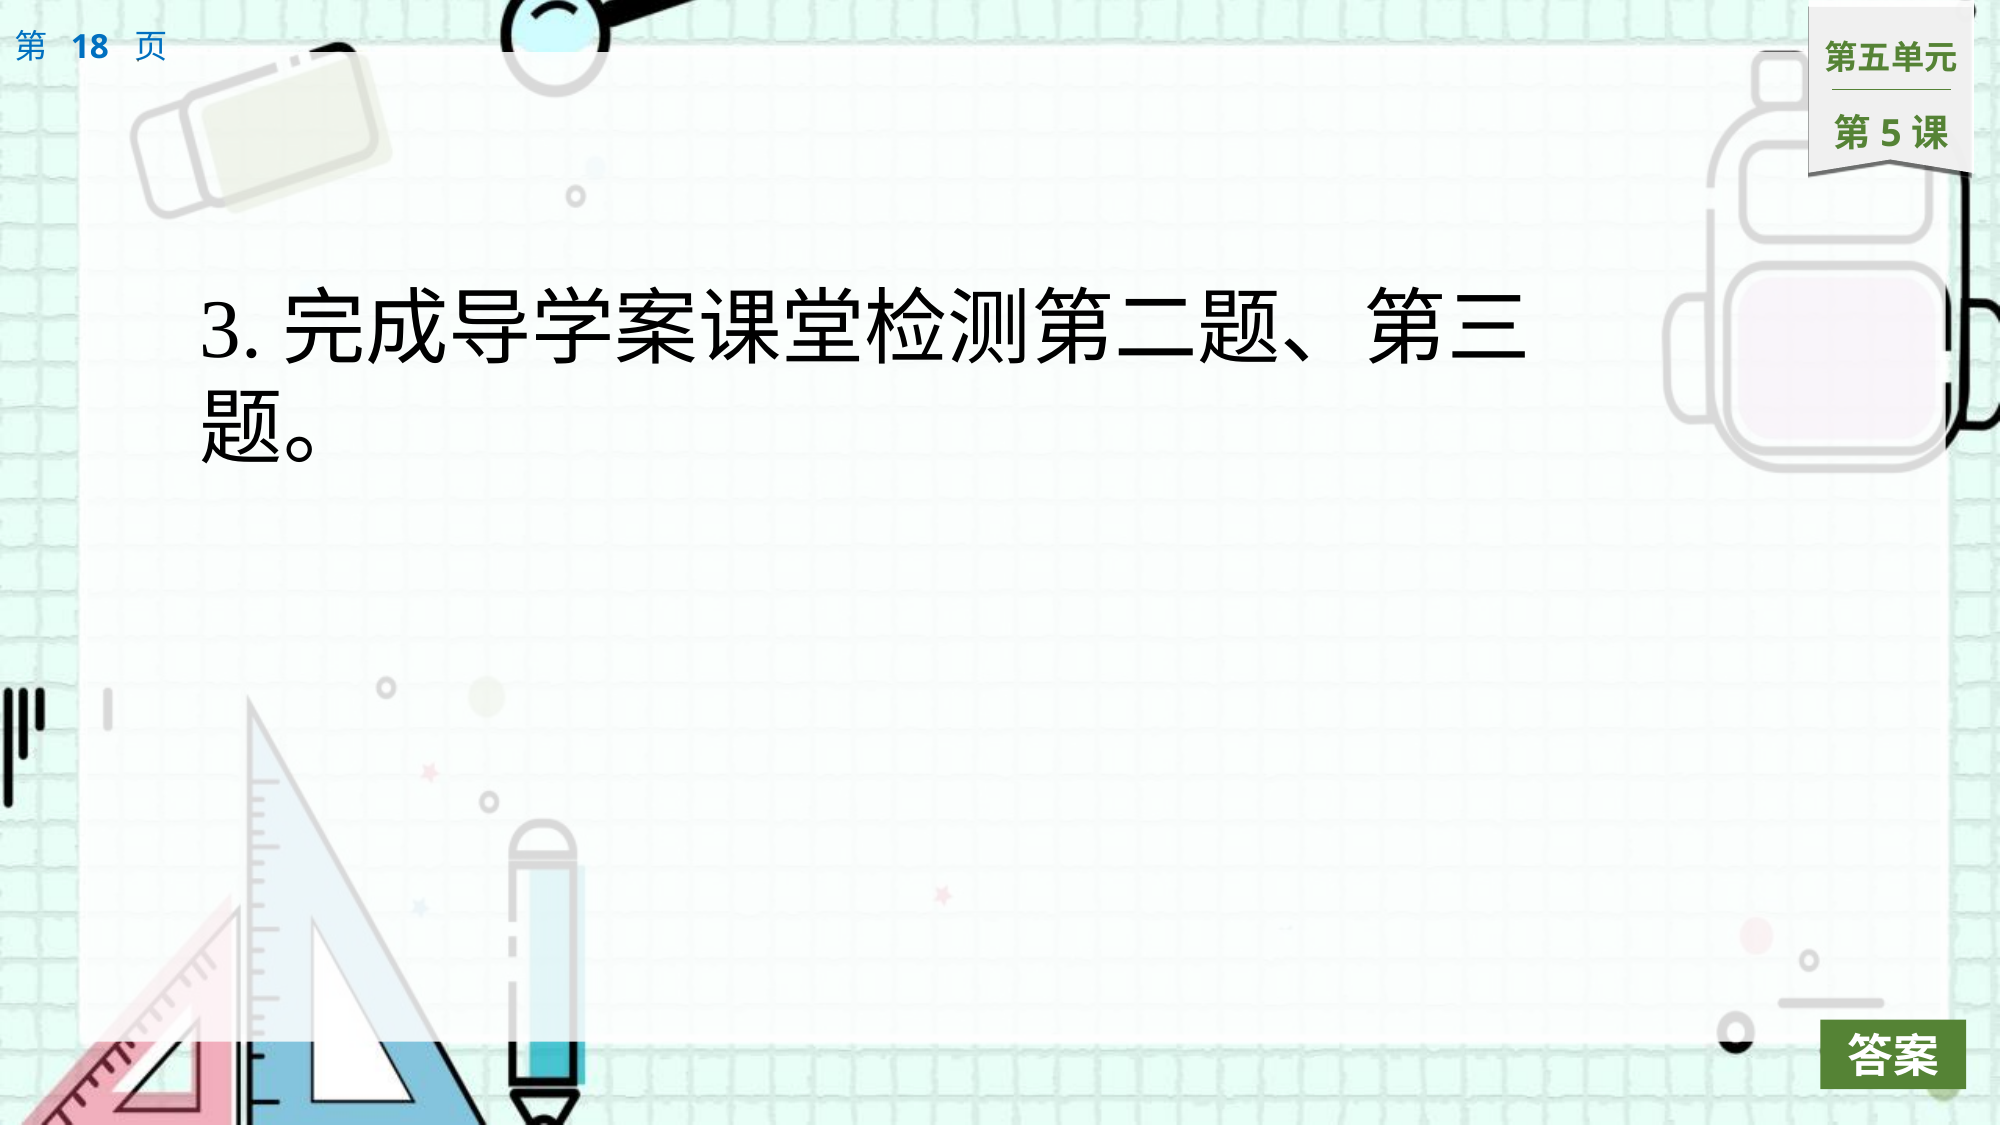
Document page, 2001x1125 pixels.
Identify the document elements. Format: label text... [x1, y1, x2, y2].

text_box 3.完成导学案课堂检测第二题、第三题。 [184, 267, 1590, 482]
text_box 答案 [1820, 1019, 1967, 1090]
picture [1946, 169, 1971, 176]
picture [142, 41, 159, 52]
picture [0, 0, 2000, 1125]
